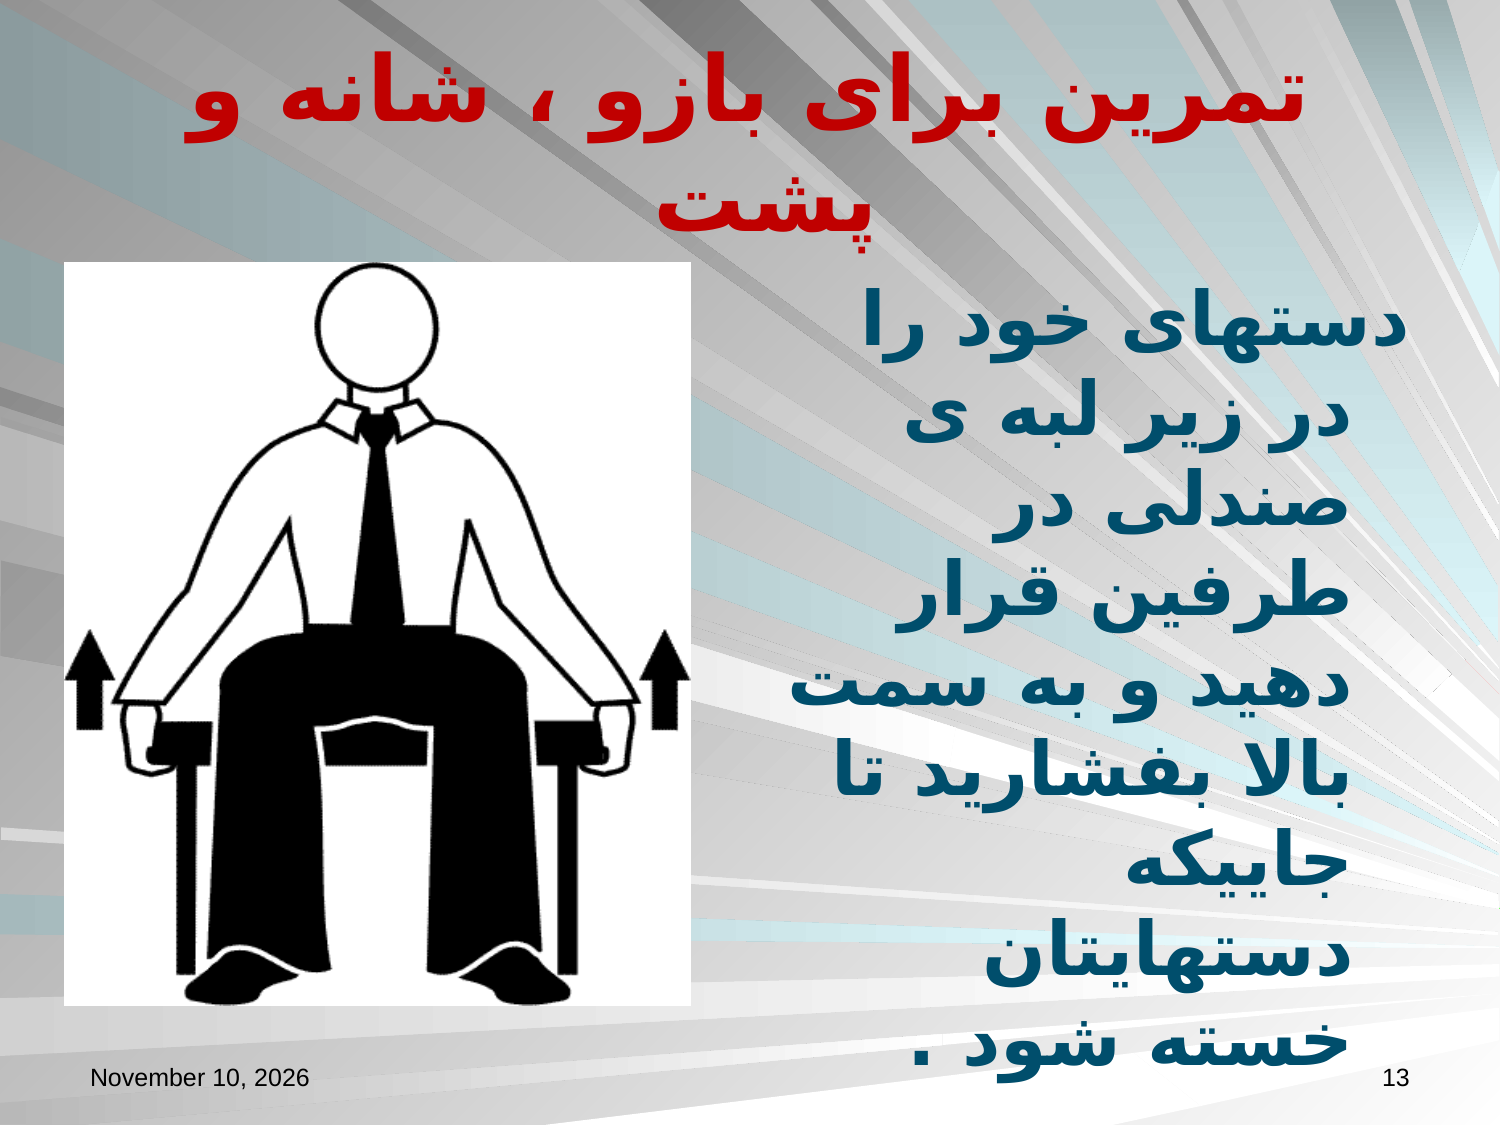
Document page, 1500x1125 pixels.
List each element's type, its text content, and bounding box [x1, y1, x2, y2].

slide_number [74, 1023, 426, 1100]
list دستهای خود را در زیر لبه ی صندلی در طرفین قرار دهید و به سمت بالا بفشارید تا جاییکه دستهایتان خسته شود . [762, 262, 1426, 1006]
slide_number 13 [1074, 1023, 1426, 1100]
title تمرین برای بازو ، شانه و پشت [74, 45, 1426, 234]
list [64, 262, 691, 1006]
